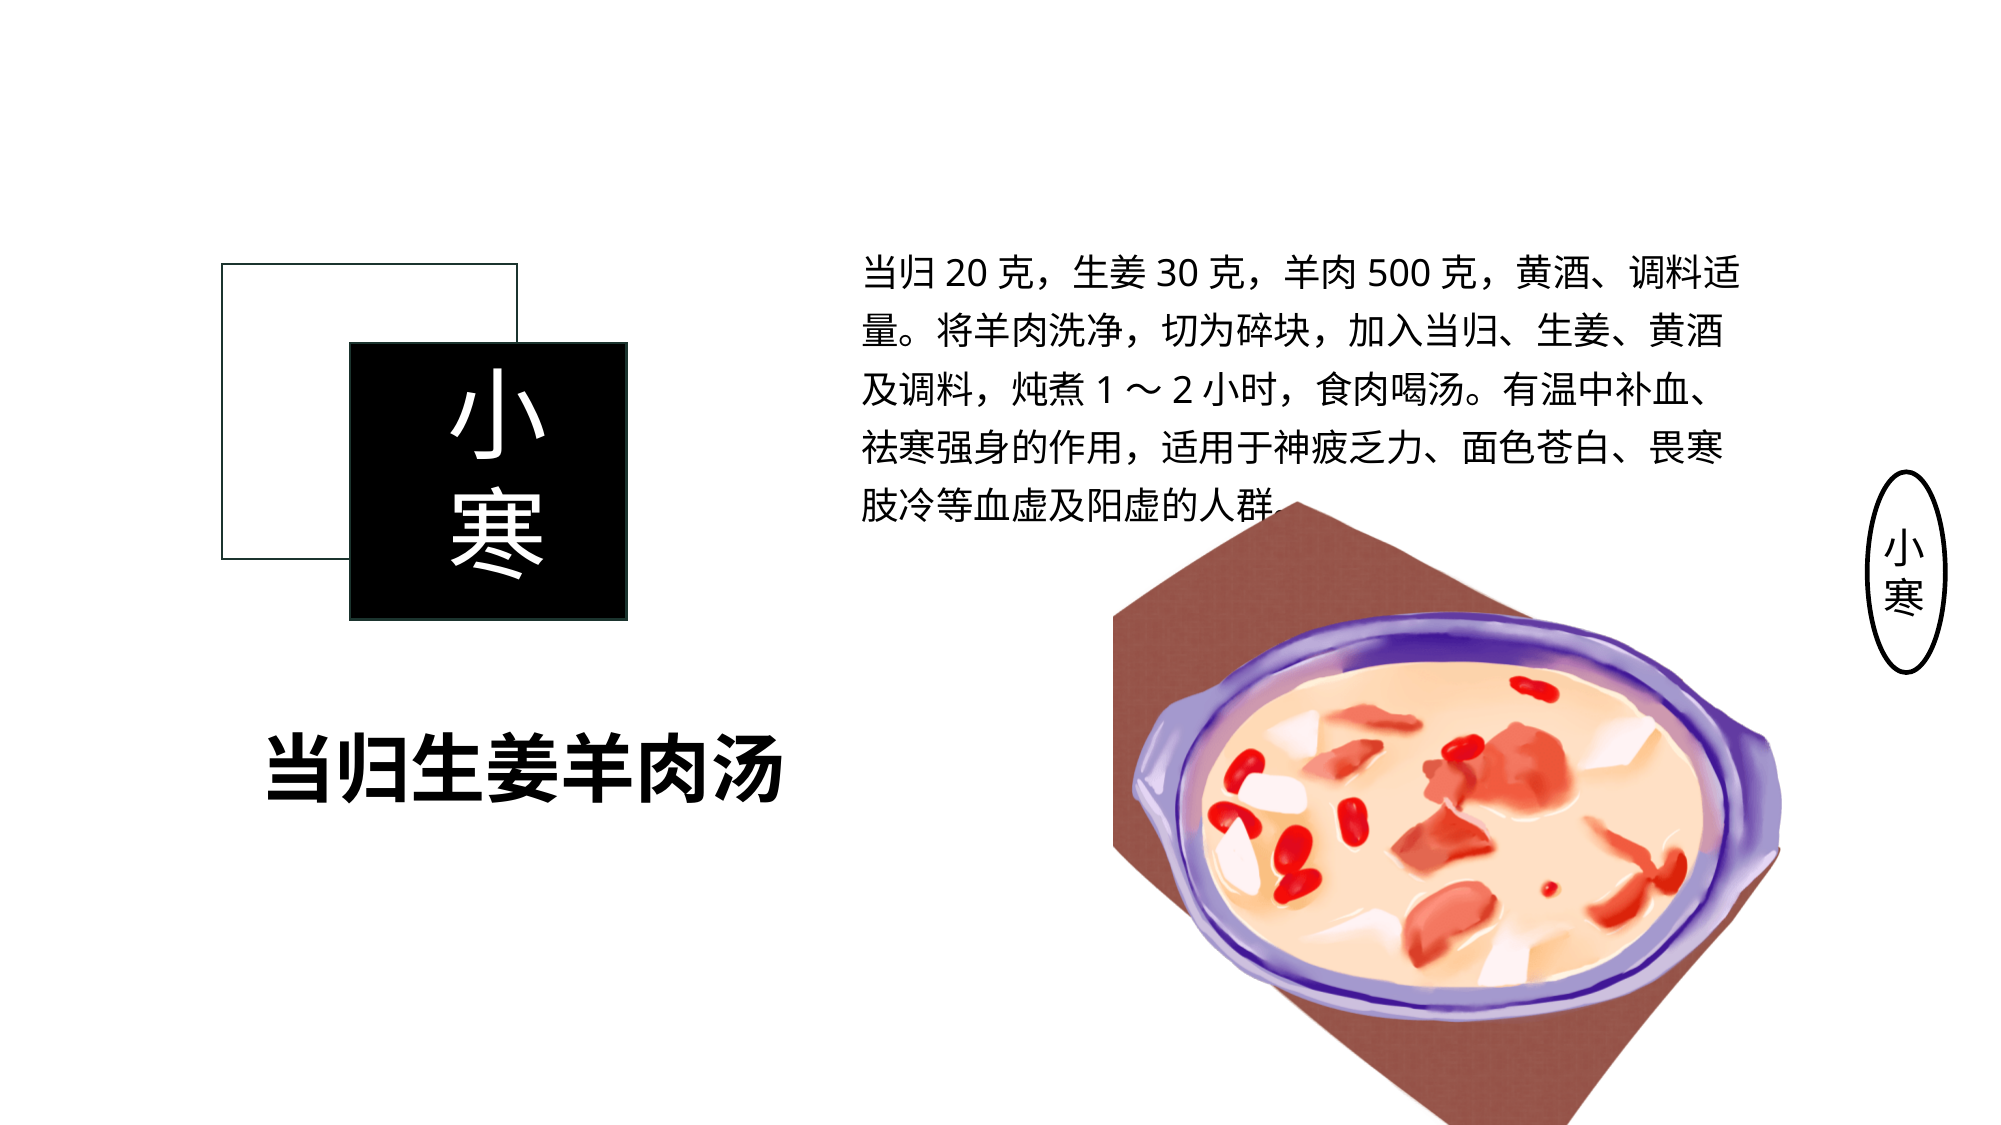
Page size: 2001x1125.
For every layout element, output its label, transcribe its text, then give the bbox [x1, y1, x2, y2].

text_box [1866, 470, 1947, 674]
text_box 当归生姜羊肉汤 [249, 716, 797, 818]
text_box 当归20克，生姜30克，羊肉500克，黄酒、调料适量。将羊肉洗净，切为碎块，加入当归、生姜、黄酒及调料，炖煮1～2小时，食肉喝汤。有温中补血、祛寒强身的作用，适用于神疲乏力、面色苍白、畏寒肢冷等血虚及阳虚的人群。 [849, 229, 1758, 534]
text_box 小寒 [1869, 514, 1873, 528]
text_box 小寒 [1940, 514, 1948, 629]
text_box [222, 264, 627, 620]
picture [1113, 482, 1786, 1125]
